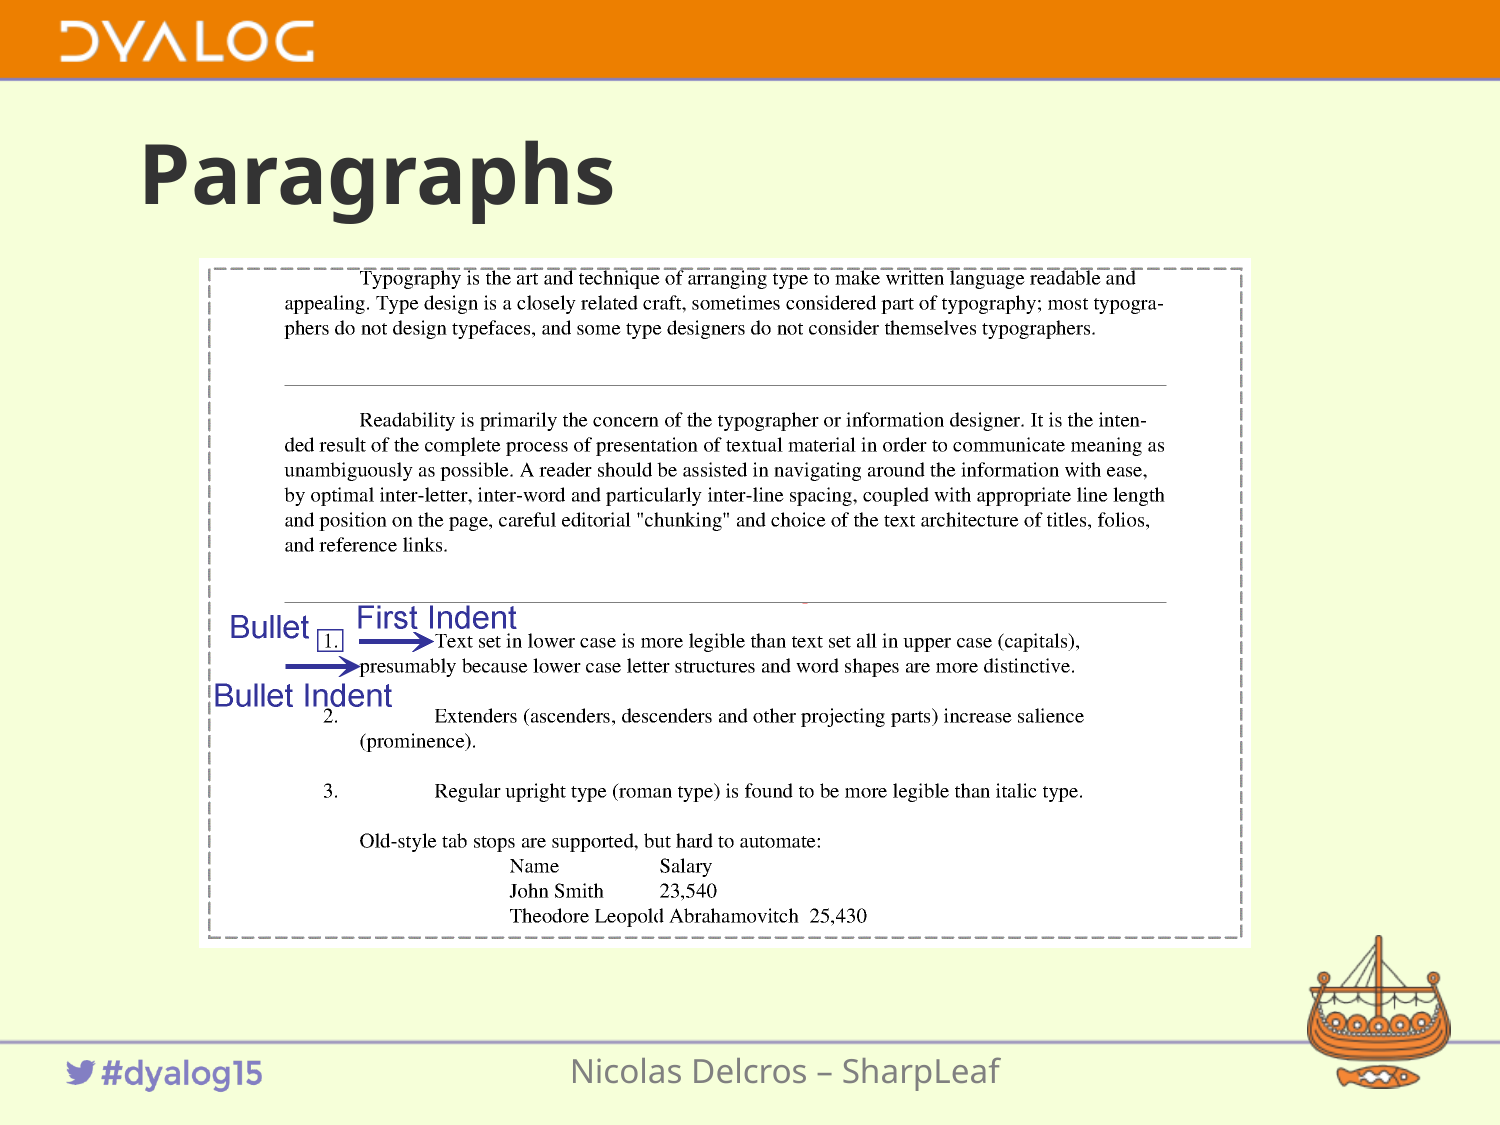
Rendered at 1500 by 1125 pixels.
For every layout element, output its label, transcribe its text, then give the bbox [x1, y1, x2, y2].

text_box Paragraphs [123, 113, 1376, 254]
picture [0, 0, 1500, 1125]
